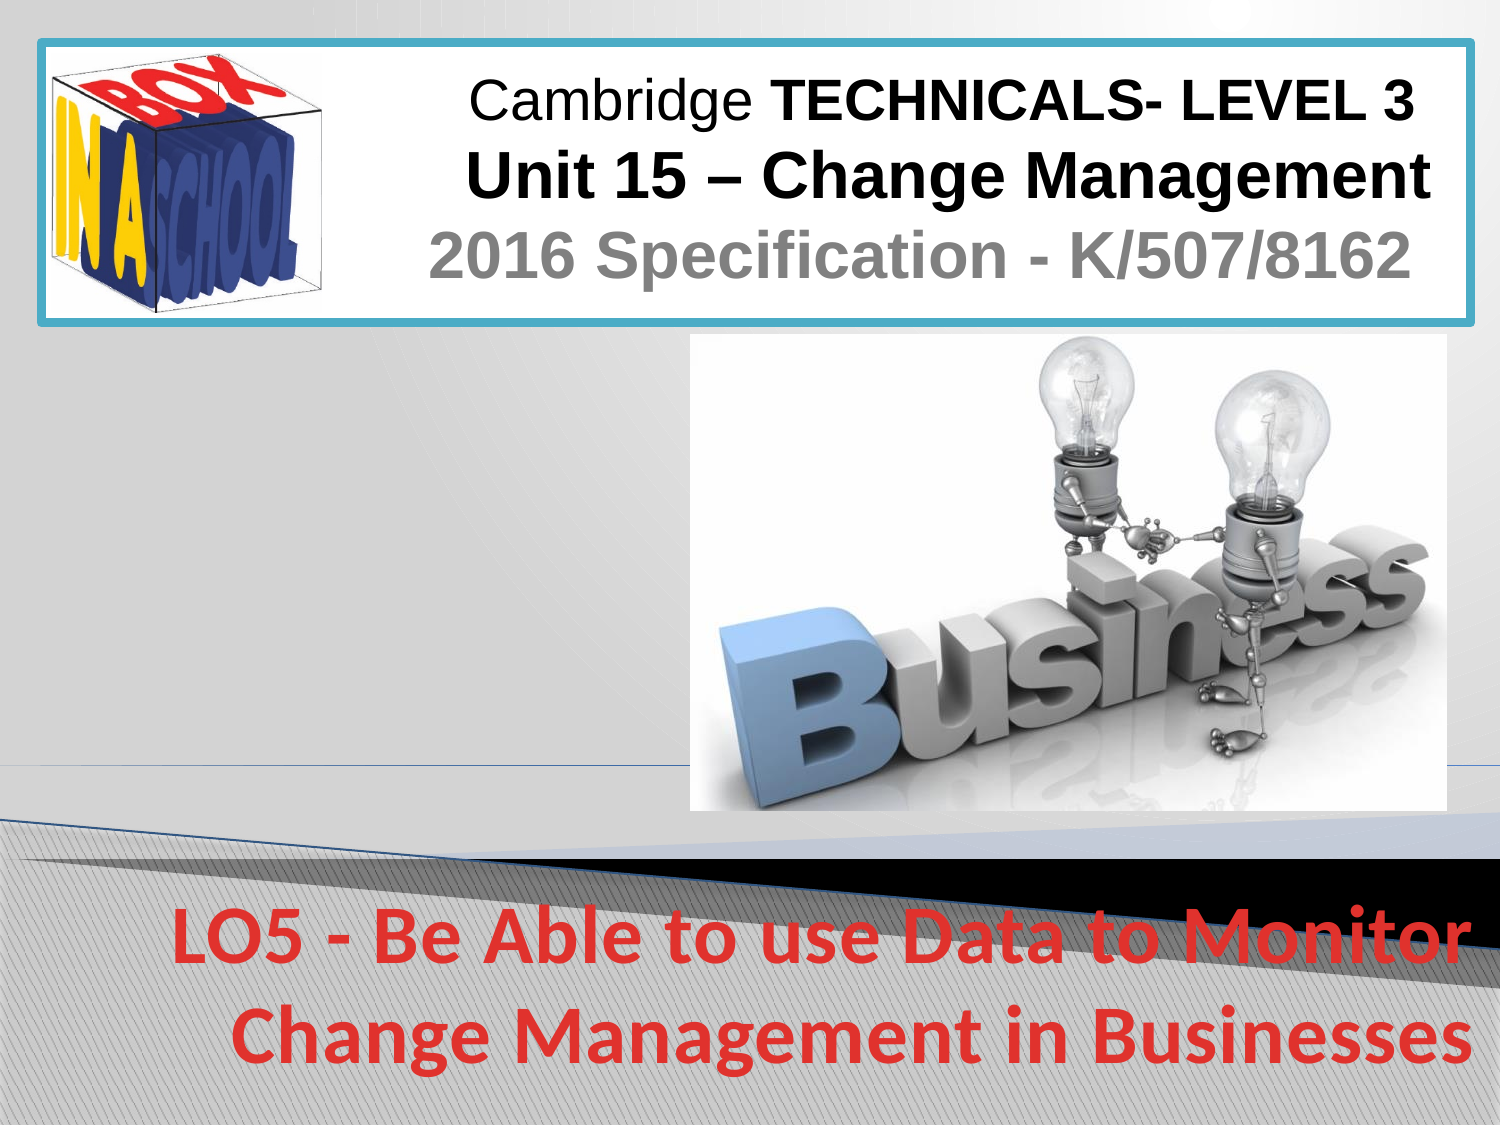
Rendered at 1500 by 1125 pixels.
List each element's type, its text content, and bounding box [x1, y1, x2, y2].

picture [690, 334, 1448, 811]
picture [1495, 951, 1500, 989]
picture [5, 859, 591, 873]
picture [51, 52, 322, 313]
subtitle LO5 - Be Able to use Data to Monitor Change Management in Businesses [53, 873, 1495, 1000]
text_box [37, 38, 1475, 327]
text_box Cambridge TECHNICALS- LEVEL 3 Unit 15 – Change Management 2016 Specification - K/507/8162 [322, 54, 1447, 300]
